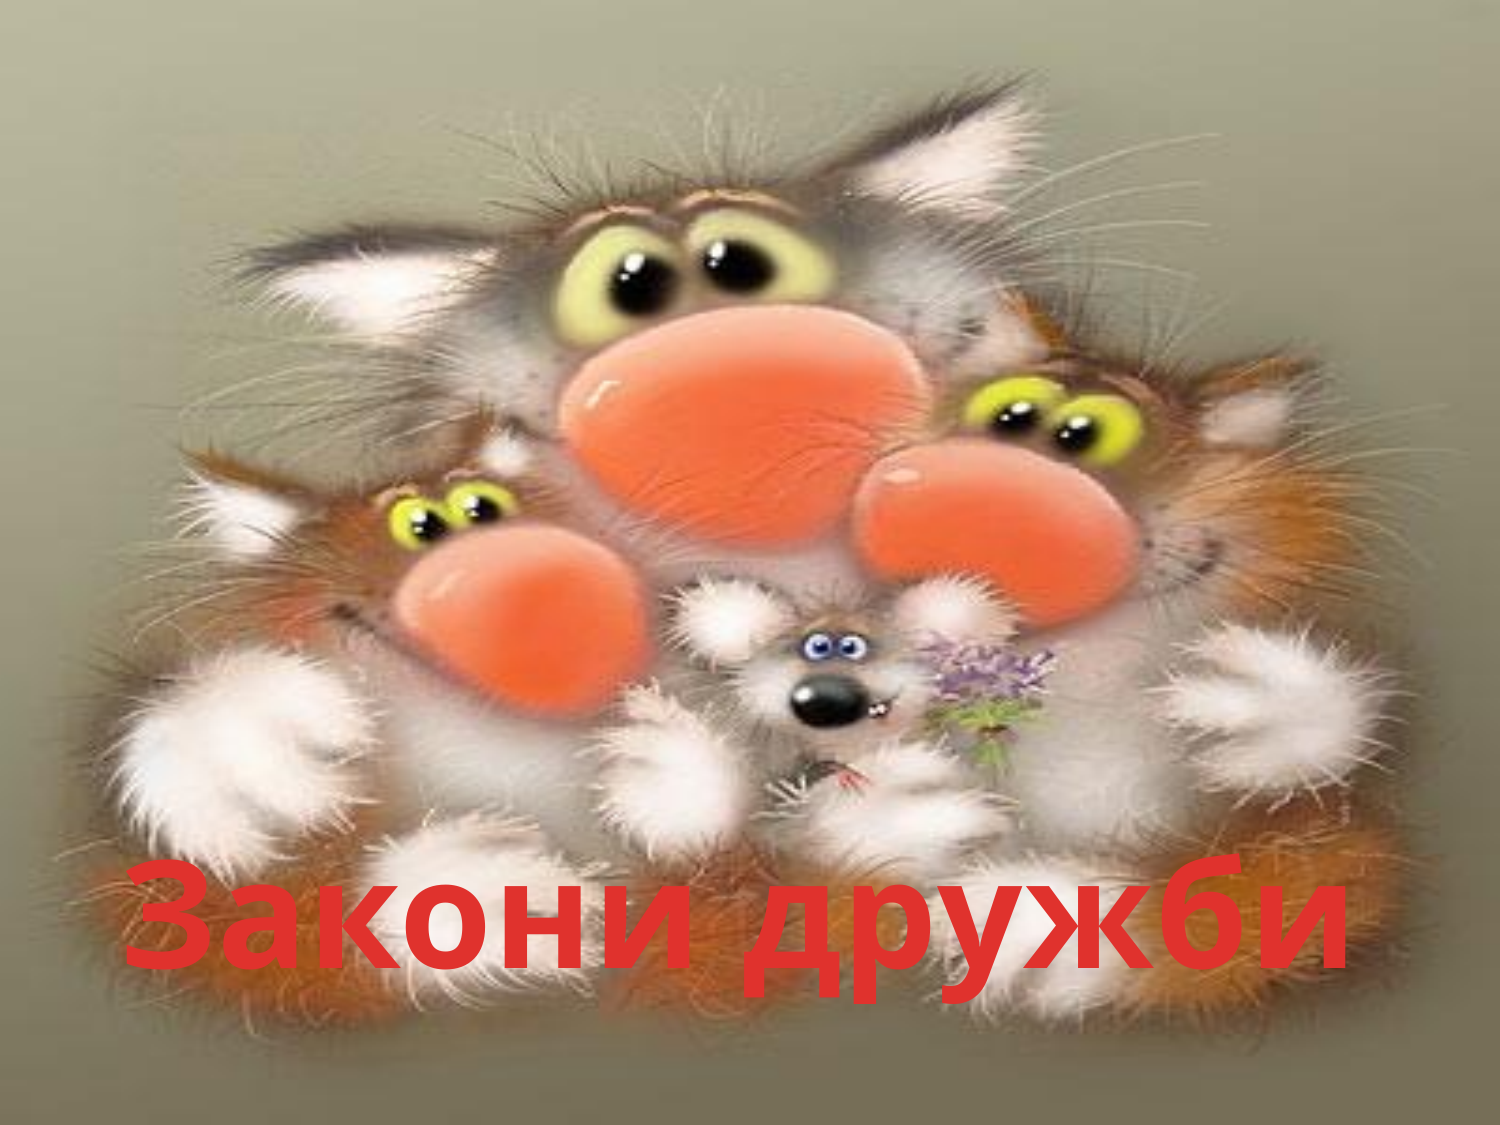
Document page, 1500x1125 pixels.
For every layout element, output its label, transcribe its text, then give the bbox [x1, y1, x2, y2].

title Закони дружби [64, 905, 1415, 1093]
picture [0, 0, 1500, 1125]
